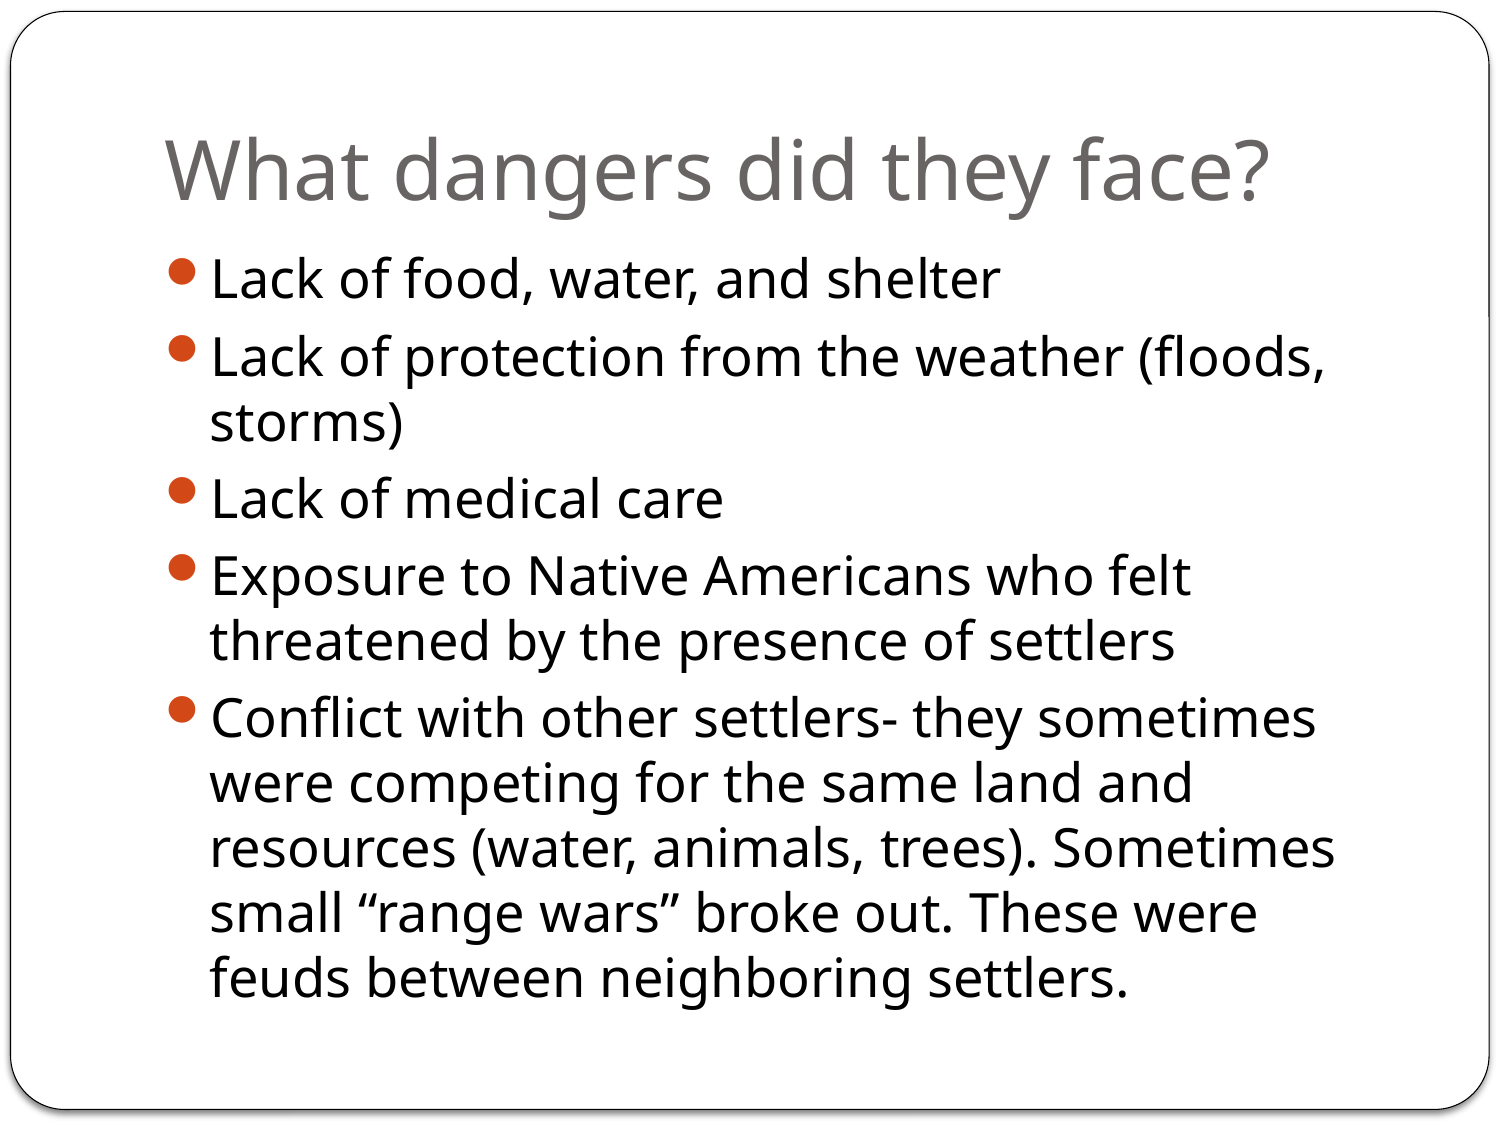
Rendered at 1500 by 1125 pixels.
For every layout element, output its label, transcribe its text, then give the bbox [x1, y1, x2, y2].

list Lack of food, water, and shelter Lack of protection from the weather (floods, storms) Lack of medical care Exposure to Native Americans who felt threatened by the presence of settlers Conflict with other settlers- they sometimes were competing for the same land and resources (water, animals, trees). Sometimes small “range wars” broke out. These were feuds between neighboring settlers. [150, 237, 1425, 988]
title What dangers did they face? [150, 45, 1425, 233]
